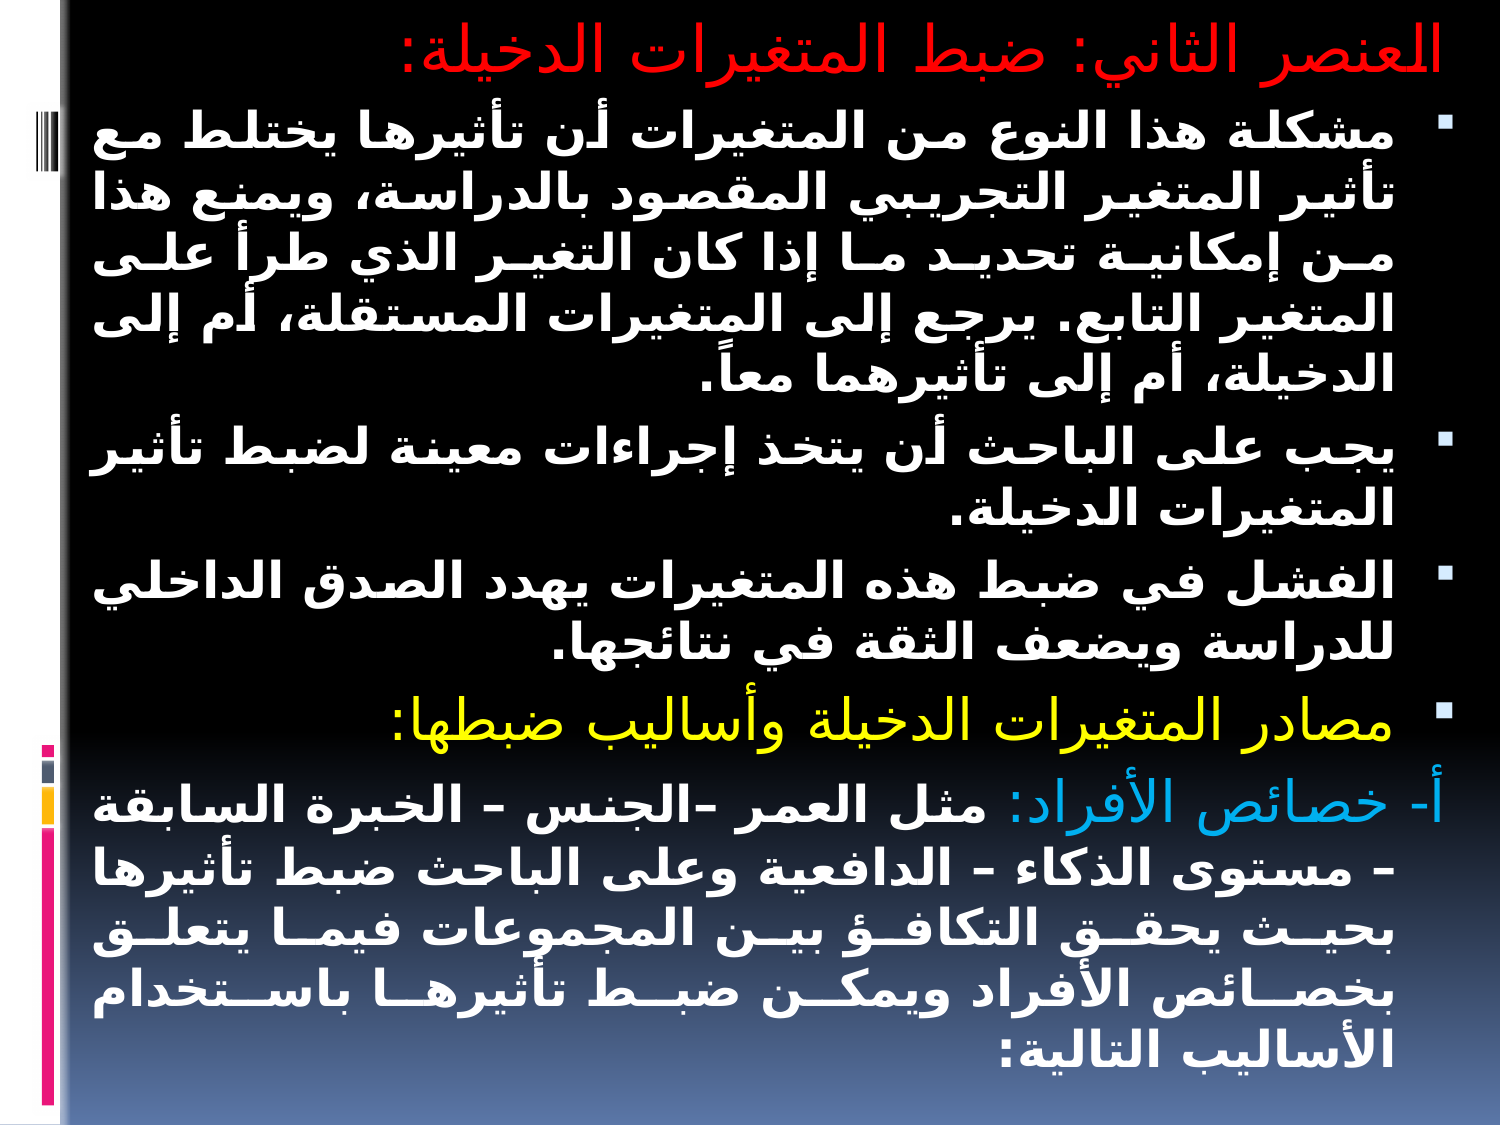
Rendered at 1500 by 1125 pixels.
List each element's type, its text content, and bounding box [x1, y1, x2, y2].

list العنصر الثاني: ضبط المتغيرات الدخيلة: مشكلة هذا النوع من المتغيرات أن تأثيرها يختلط مع تأثير المتغير التجريبي المقصود بالدراسة، ويمنع هذا من إمكانية تحديد ما إذا كان التغير الذي طرأ على المتغير التابع. يرجع إلى المتغيرات المستقلة، أم إلى الدخيلة، أم إلى تأثيرهما معاً. يجب على الباحث أن يتخذ إجراءات معينة لضبط تأثير المتغيرات الدخيلة. الفشل في ضبط هذه المتغيرات يهدد الصدق الداخلي للدراسة ويضعف الثقة في نتائجها. مصادر المتغيرات الدخيلة وأساليب ضبطها: أ- خصائص الأفراد: مثل العمر –الجنس – الخبرة السابقة – مستوى الذكاء – الدافعية وعلى الباحث ضبط تأثيرها بحيث يحقق التكافؤ بين المجموعات فيما يتعلق بخصائص الأفراد ويمكن ضبط تأثيرها باستخدام الأساليب التالية: [76, 0, 1471, 1094]
